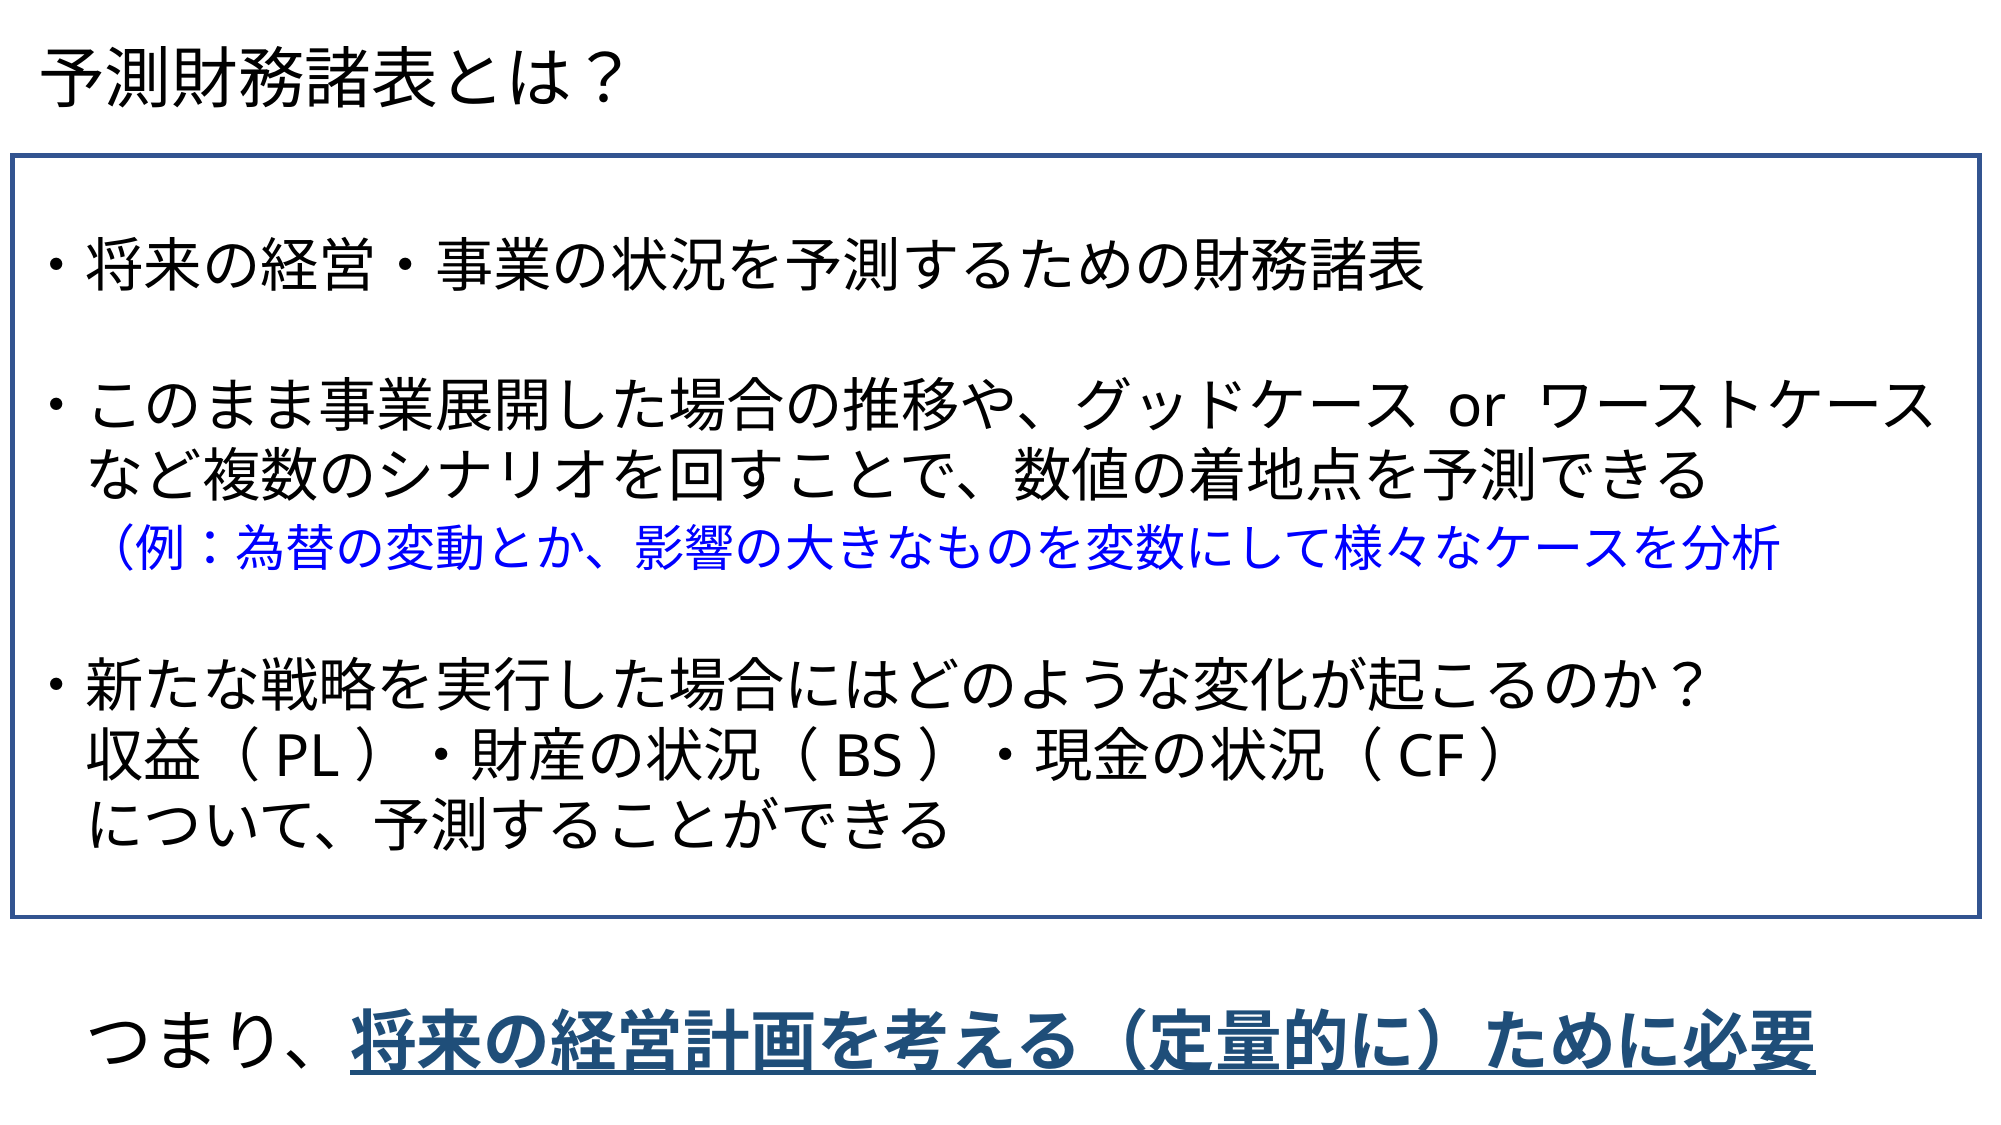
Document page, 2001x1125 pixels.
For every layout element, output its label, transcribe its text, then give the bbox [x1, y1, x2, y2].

text_box 予測財務諸表とは？ [23, 28, 1728, 123]
text_box [12, 155, 1981, 918]
text_box ・将来の経営・事業の状況を予測するための財務諸表 ・このまま事業展開した場合の推移や、グッドケース or ワーストケース など複数のシナリオを回すことで、数値の着地点を予測できる （例：為替の変動とか、影響の大きなものを変数にして様々なケースを分析 ・新たな戦略を実行した場合にはどのような変化が起こるのか？ 収益（PL）・財産の状況（BS）・現金の状況（CF） について、予測することができる つまり、将来の経営計画を考える（定量的に）ために必要 [12, 221, 1988, 1086]
